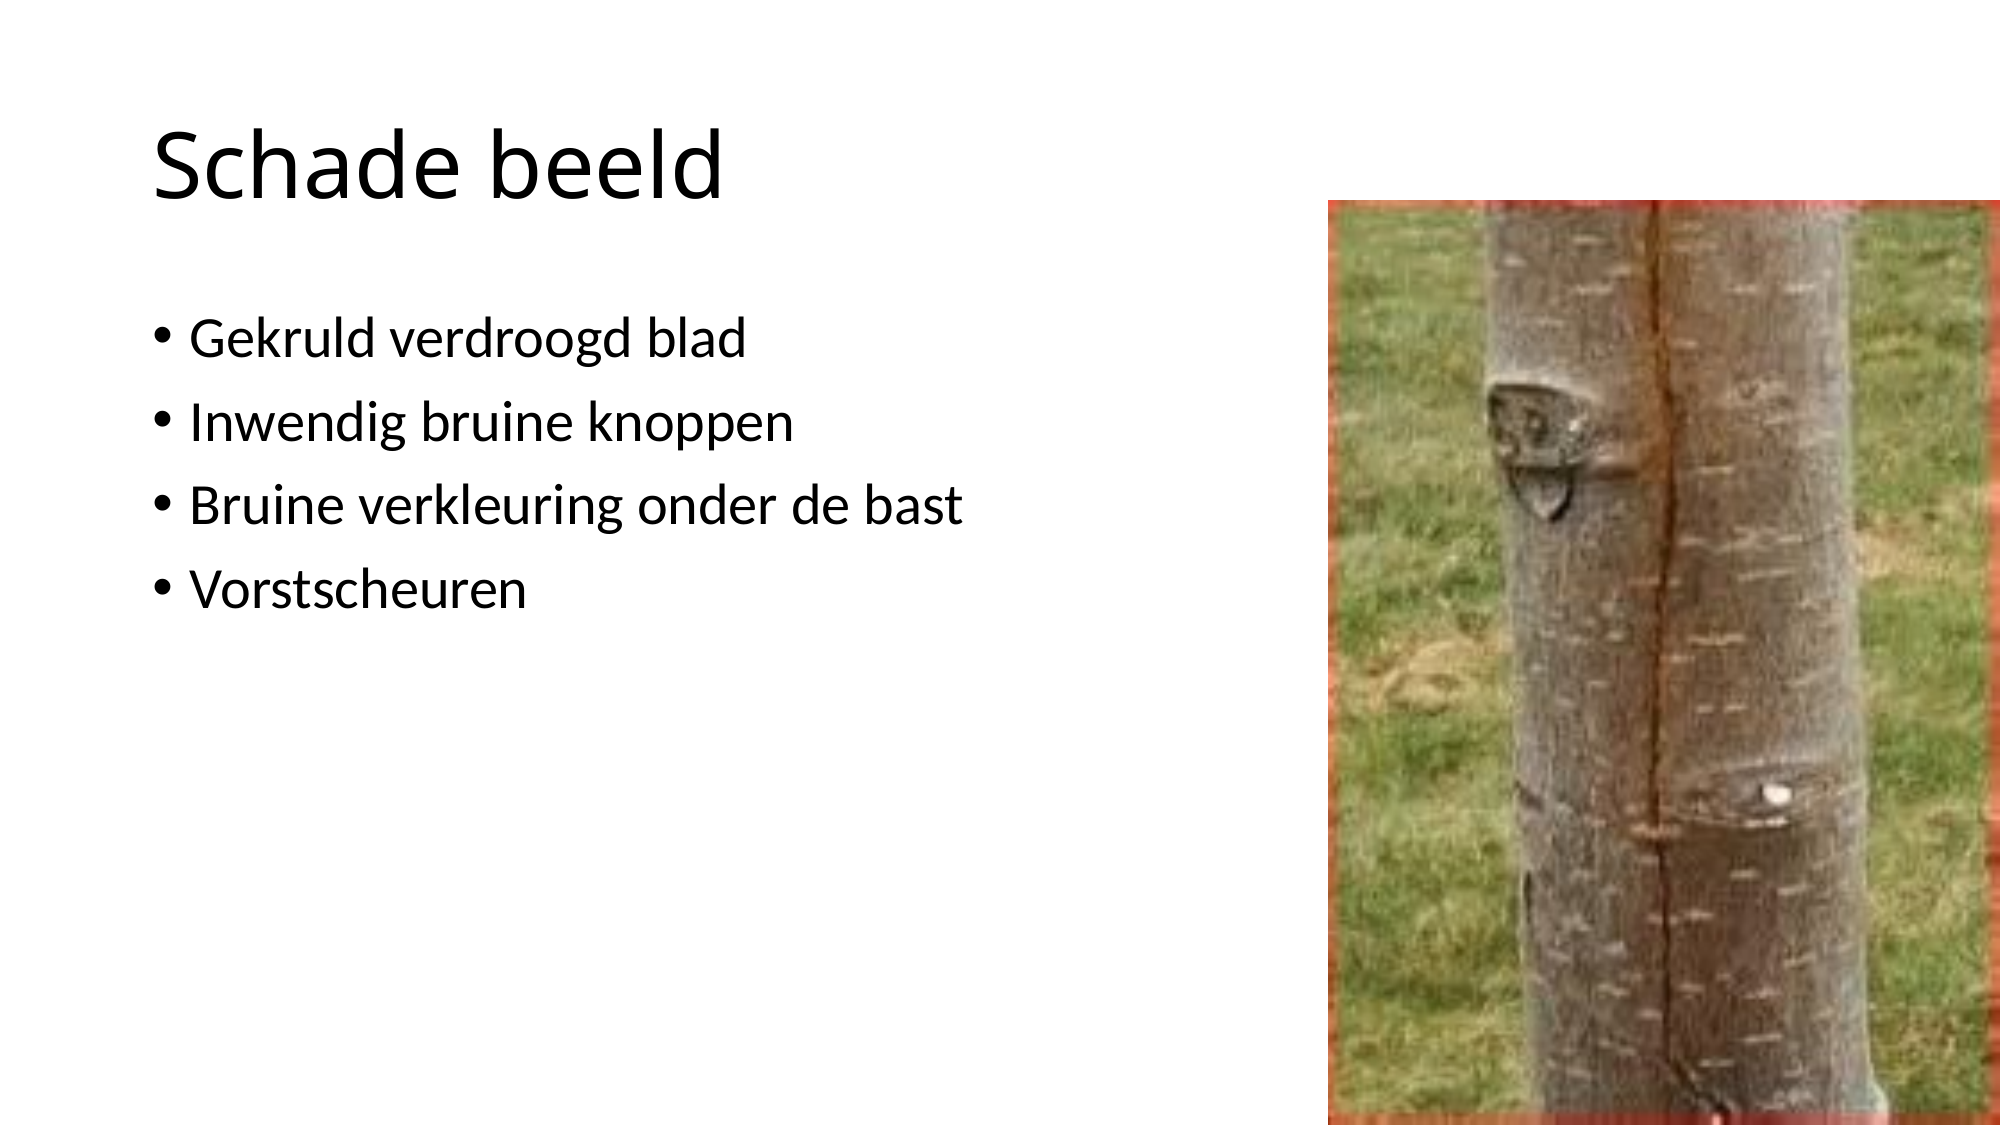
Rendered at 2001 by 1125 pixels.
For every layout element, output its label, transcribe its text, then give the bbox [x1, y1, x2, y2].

title Schade beeld [137, 59, 1863, 278]
list Gekruld verdroogd blad Inwendig bruine knoppen Bruine verkleuring onder de bast Vorstscheuren [137, 299, 1328, 1014]
picture [1328, 200, 2000, 1125]
